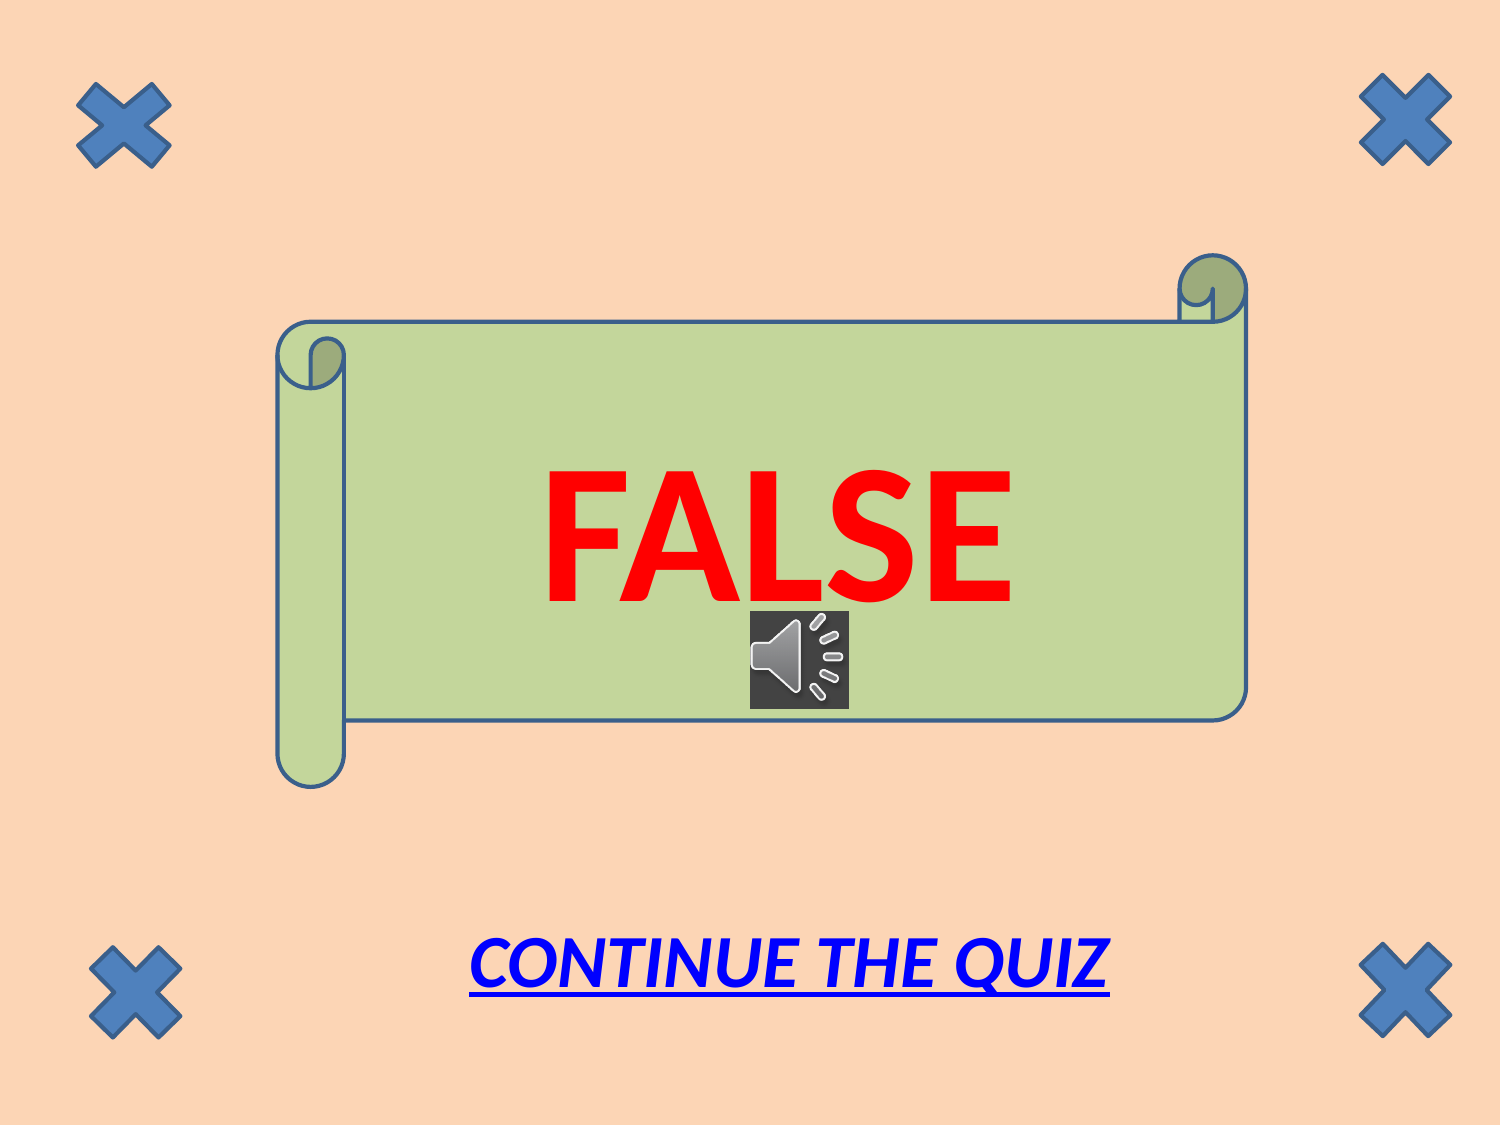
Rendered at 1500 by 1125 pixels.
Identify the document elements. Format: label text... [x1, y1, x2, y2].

text_box CONTINUE THE QUIZ [454, 905, 1152, 1010]
text_box [88, 945, 183, 1040]
text_box [76, 81, 172, 169]
picture [749, 609, 850, 710]
text_box FALSE [275, 253, 1249, 790]
text_box [1358, 941, 1453, 1039]
text_box [1358, 72, 1453, 167]
